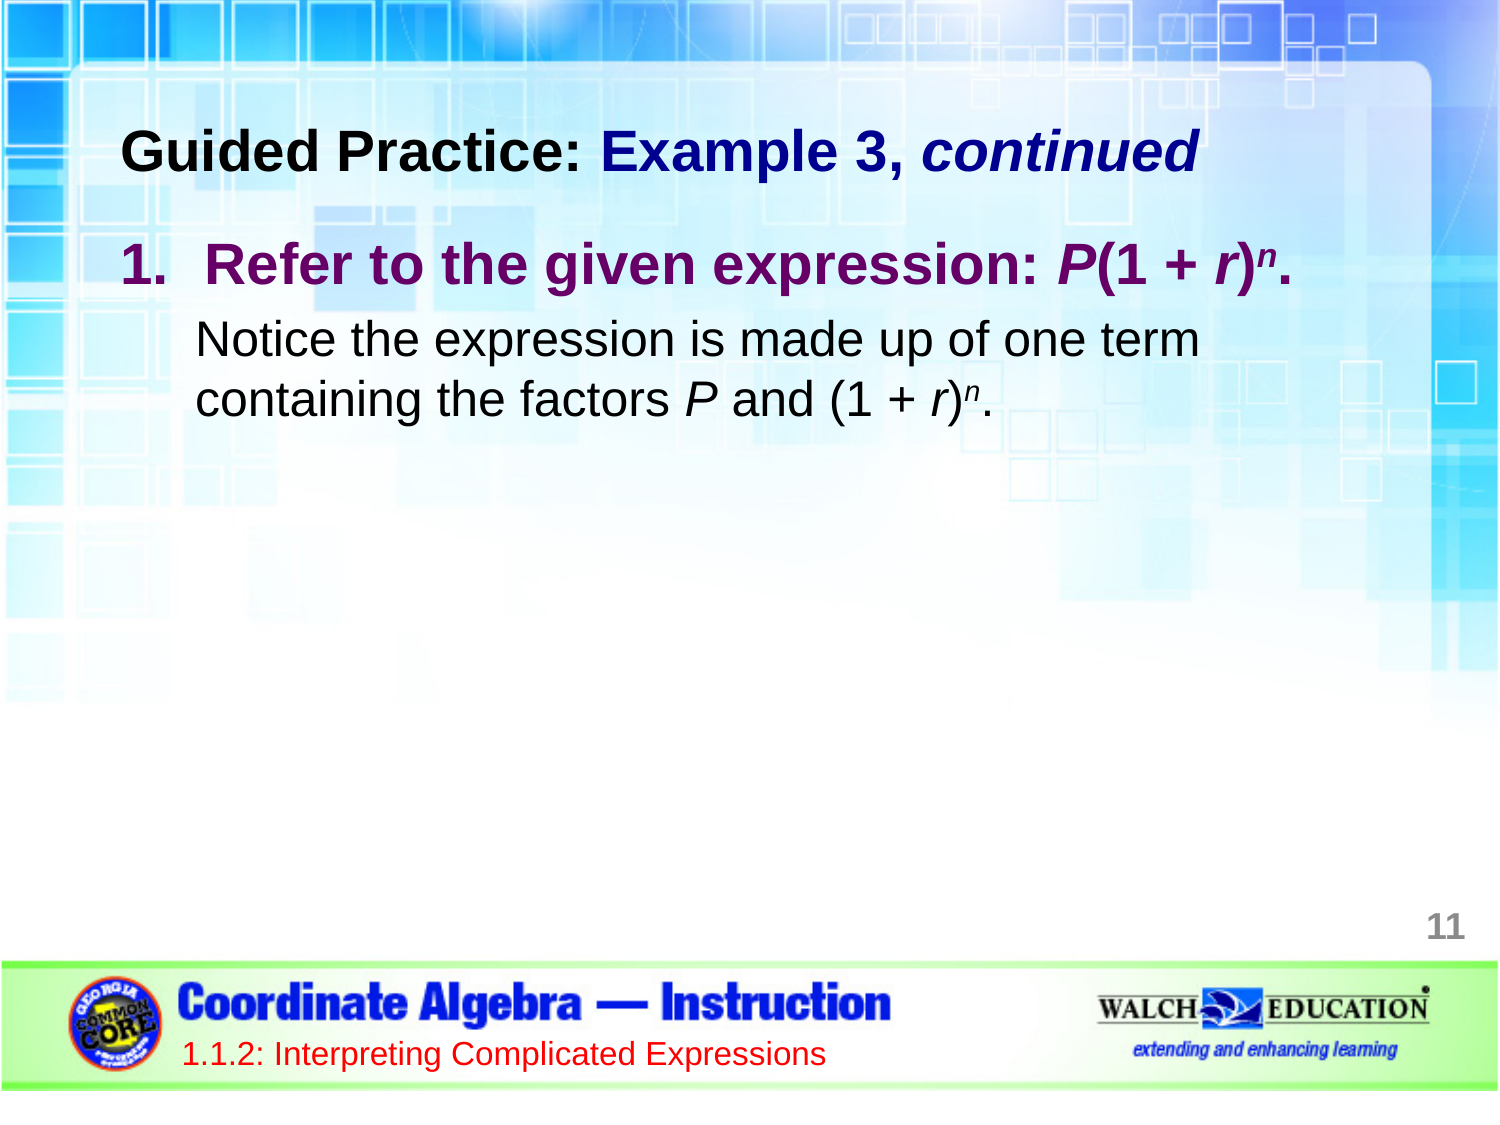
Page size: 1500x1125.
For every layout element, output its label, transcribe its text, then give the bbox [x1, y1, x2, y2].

picture [1, 0, 1500, 1091]
slide_number 11 [1361, 901, 1481, 949]
subtitle Guided Practice: Example 3, continued Refer to the given expression: P(1 + r)n. Notice the expression is made up of one term containing the factors P and (1 + r)n. [105, 105, 1394, 925]
list 1.1.2: Interpreting Complicated Expressions [166, 1024, 1074, 1069]
